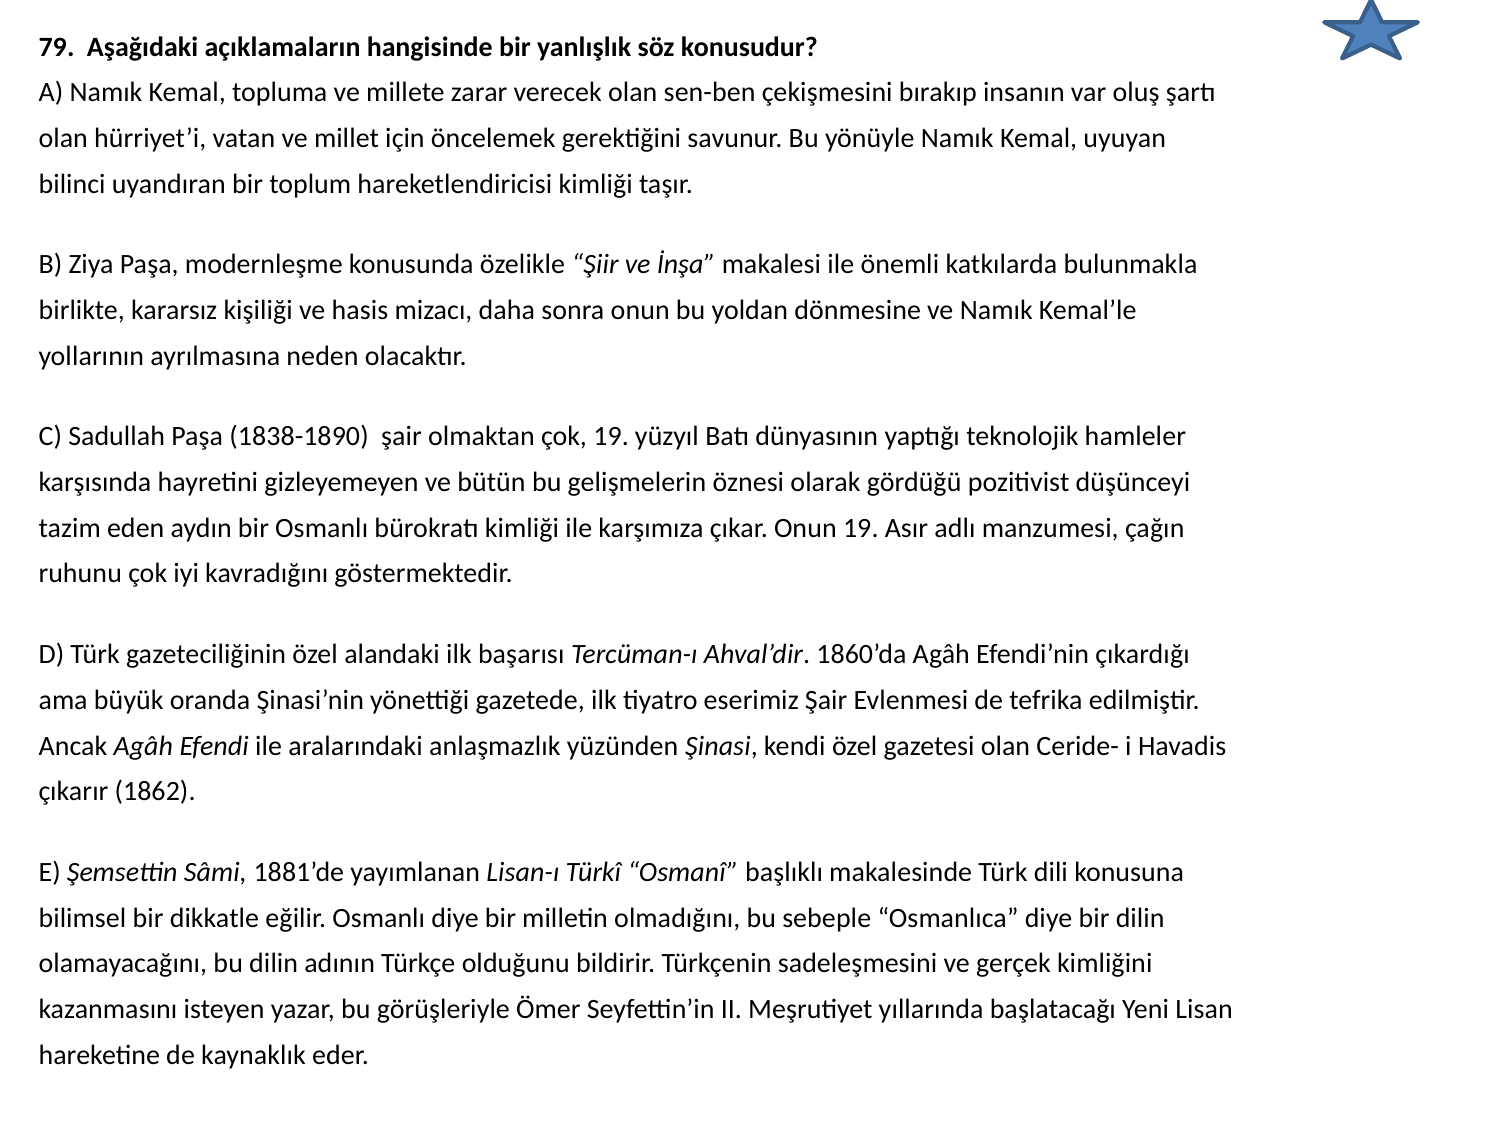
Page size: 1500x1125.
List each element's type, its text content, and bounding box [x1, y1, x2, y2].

list 79. Aşağıdaki açıklamaların hangisinde bir yanlışlık söz konusudur? A) Namık Kemal, topluma ve millete zarar verecek olan sen-ben çekişmesini bırakıp insanın var oluş şartı olan hürriyet’i, vatan ve millet için öncelemek gerektiğini savunur. Bu yönüyle Namık Kemal, uyuyan bilinci uyandıran bir toplum hareketlendiricisi kimliği taşır. B) Ziya Paşa, modernleşme konusunda özelikle “Şiir ve İnşa” makalesi ile önemli katkılarda bulunmakla birlikte, kararsız kişiliği ve hasis mizacı, daha sonra onun bu yoldan dönmesine ve Namık Kemal’le yollarının ayrılmasına neden olacaktır. C) Sadullah Paşa (1838-1890) şair olmaktan çok, 19. yüzyıl Batı dünyasının yaptığı teknolojik hamleler karşısında hayretini gizleyemeyen ve bütün bu gelişmelerin öznesi olarak gördüğü pozitivist düşünceyi tazim eden aydın bir Osmanlı bürokratı kimliği ile karşımıza çıkar. Onun 19. Asır adlı manzumesi, çağın ruhunu çok iyi kavradığını göstermektedir. D) Türk gazeteciliğinin özel alandaki ilk başarısı Tercüman-ı Ahval’dir. 1860’da Agâh Efendi’nin çıkardığı ama büyük oranda Şinasi’nin yönettiği gazetede, ilk tiyatro eserimiz Şair Evlenmesi de tefrika edilmiştir. Ancak Agâh Efendi ile aralarındaki anlaşmazlık yüzünden Şinasi, kendi özel gazetesi olan Ceride- i Havadis çıkarır (1862). E) Şemsettin Sâmi, 1881’de yayımlanan Lisan-ı Türkî “Osmanî” başlıklı makalesinde Türk dili konusuna bilimsel bir dikkatle eğilir. Osmanlı diye bir milletin olmadığını, bu sebeple “Osmanlıca” diye bir dilin olamayacağını, bu dilin adının Türkçe olduğunu bildirir. Türkçenin sadeleşmesini ve gerçek kimliğini kazanmasını isteyen yazar, bu görüşleriyle Ömer Seyfettin’in II. Meşrutiyet yıllarında başlatacağı Yeni Lisan hareketine de kaynaklık eder. [23, 0, 1500, 1125]
text_box [1322, 0, 1420, 61]
